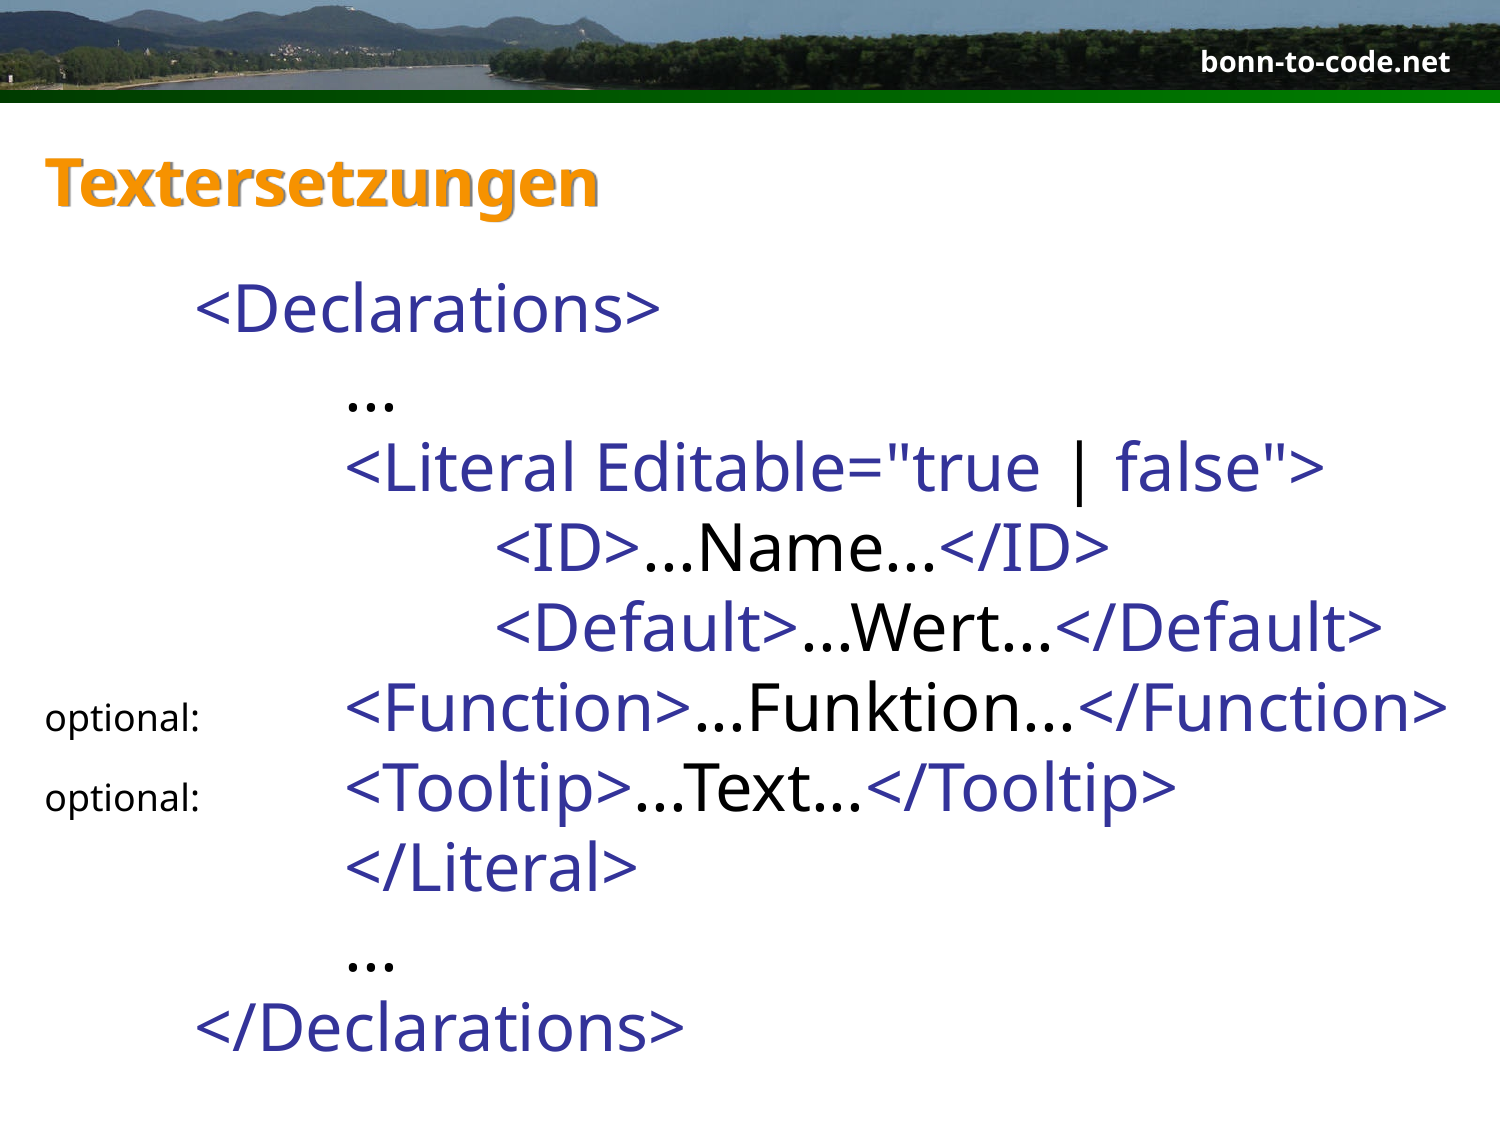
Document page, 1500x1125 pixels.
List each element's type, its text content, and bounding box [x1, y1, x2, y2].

title Textersetzungen [29, 101, 1471, 257]
picture [0, 0, 1500, 90]
list <Declarations> ... <Literal Editable="true | false"> <ID>...Name...</ID> <Default>...Wert...</Default> optional: <Function>...Funktion...</Function> optional: <Tooltip>...Text...</Tooltip> </Literal> ... </Declarations> [29, 257, 1471, 1114]
